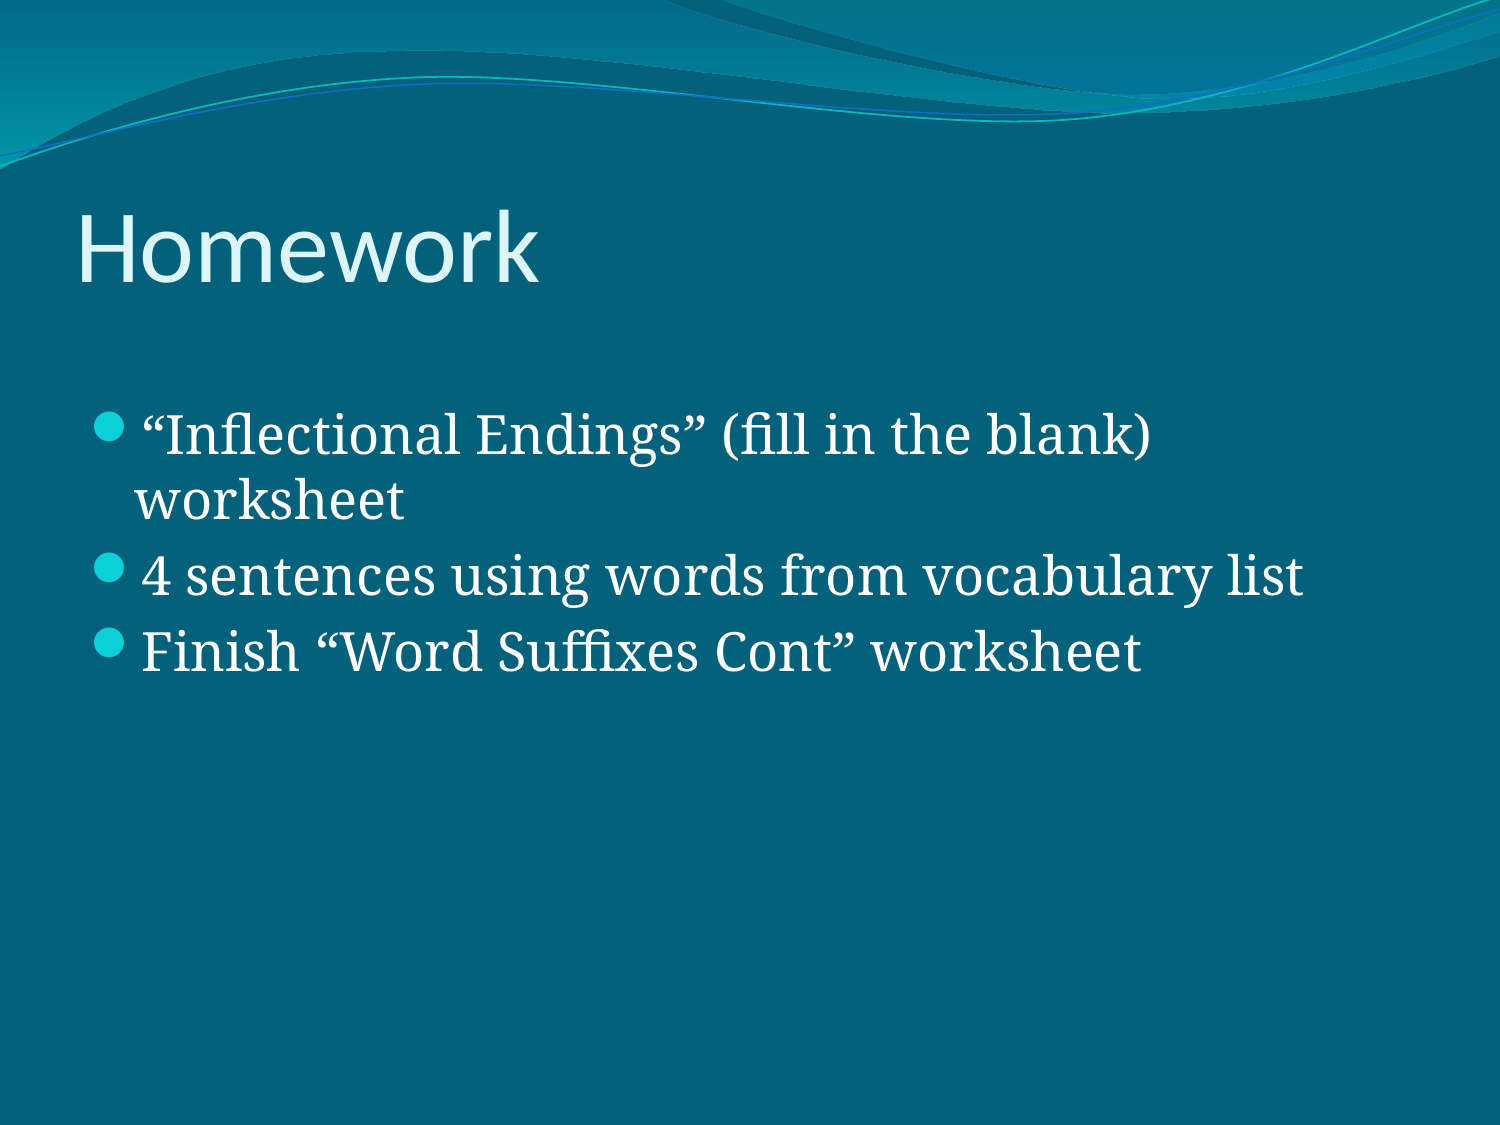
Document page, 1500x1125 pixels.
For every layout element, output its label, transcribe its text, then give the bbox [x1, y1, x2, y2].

list “Inflectional Endings” (fill in the blank) worksheet 4 sentences using words from vocabulary list Finish “Word Suffixes Cont” worksheet [75, 317, 1425, 1038]
title Homework [75, 115, 1425, 303]
